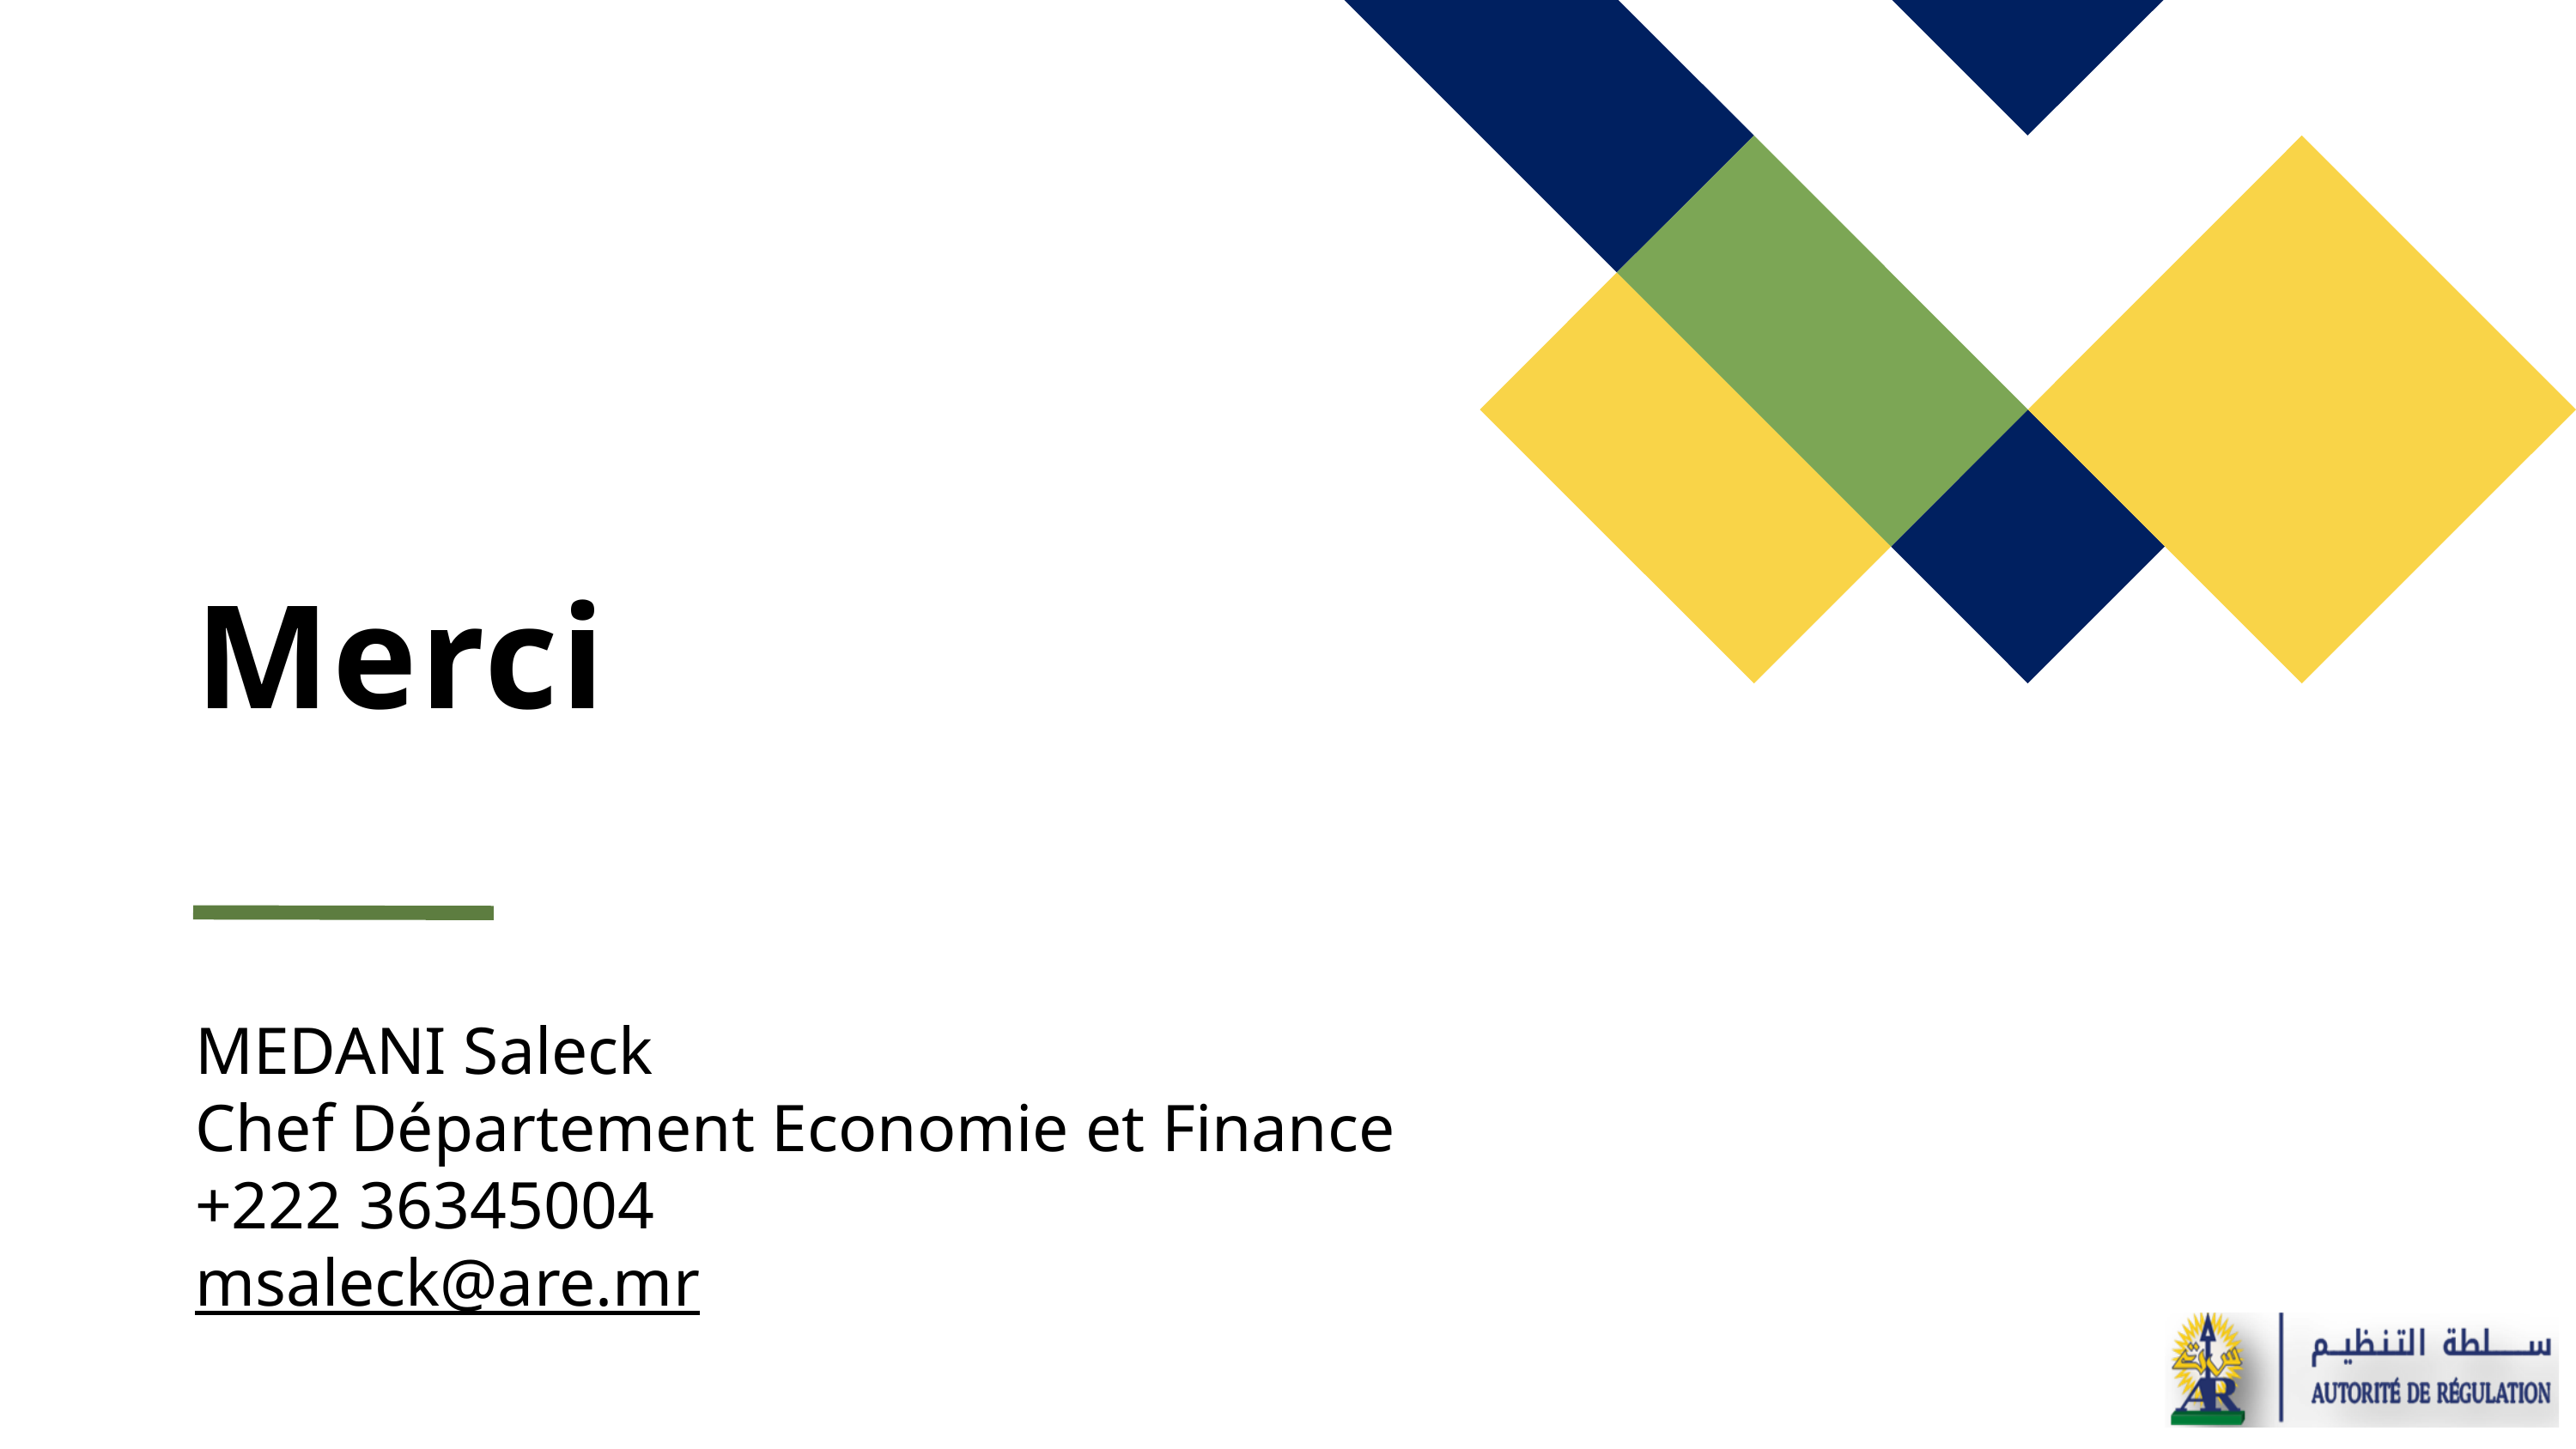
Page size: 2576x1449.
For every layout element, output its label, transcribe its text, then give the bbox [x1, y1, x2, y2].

picture [2165, 1313, 2560, 1428]
text_box MEDANI Saleck Chef Département Economie et Finance +222 36345004 msaleck@are.mr [182, 1003, 1471, 1336]
title Merci [182, 499, 1617, 836]
